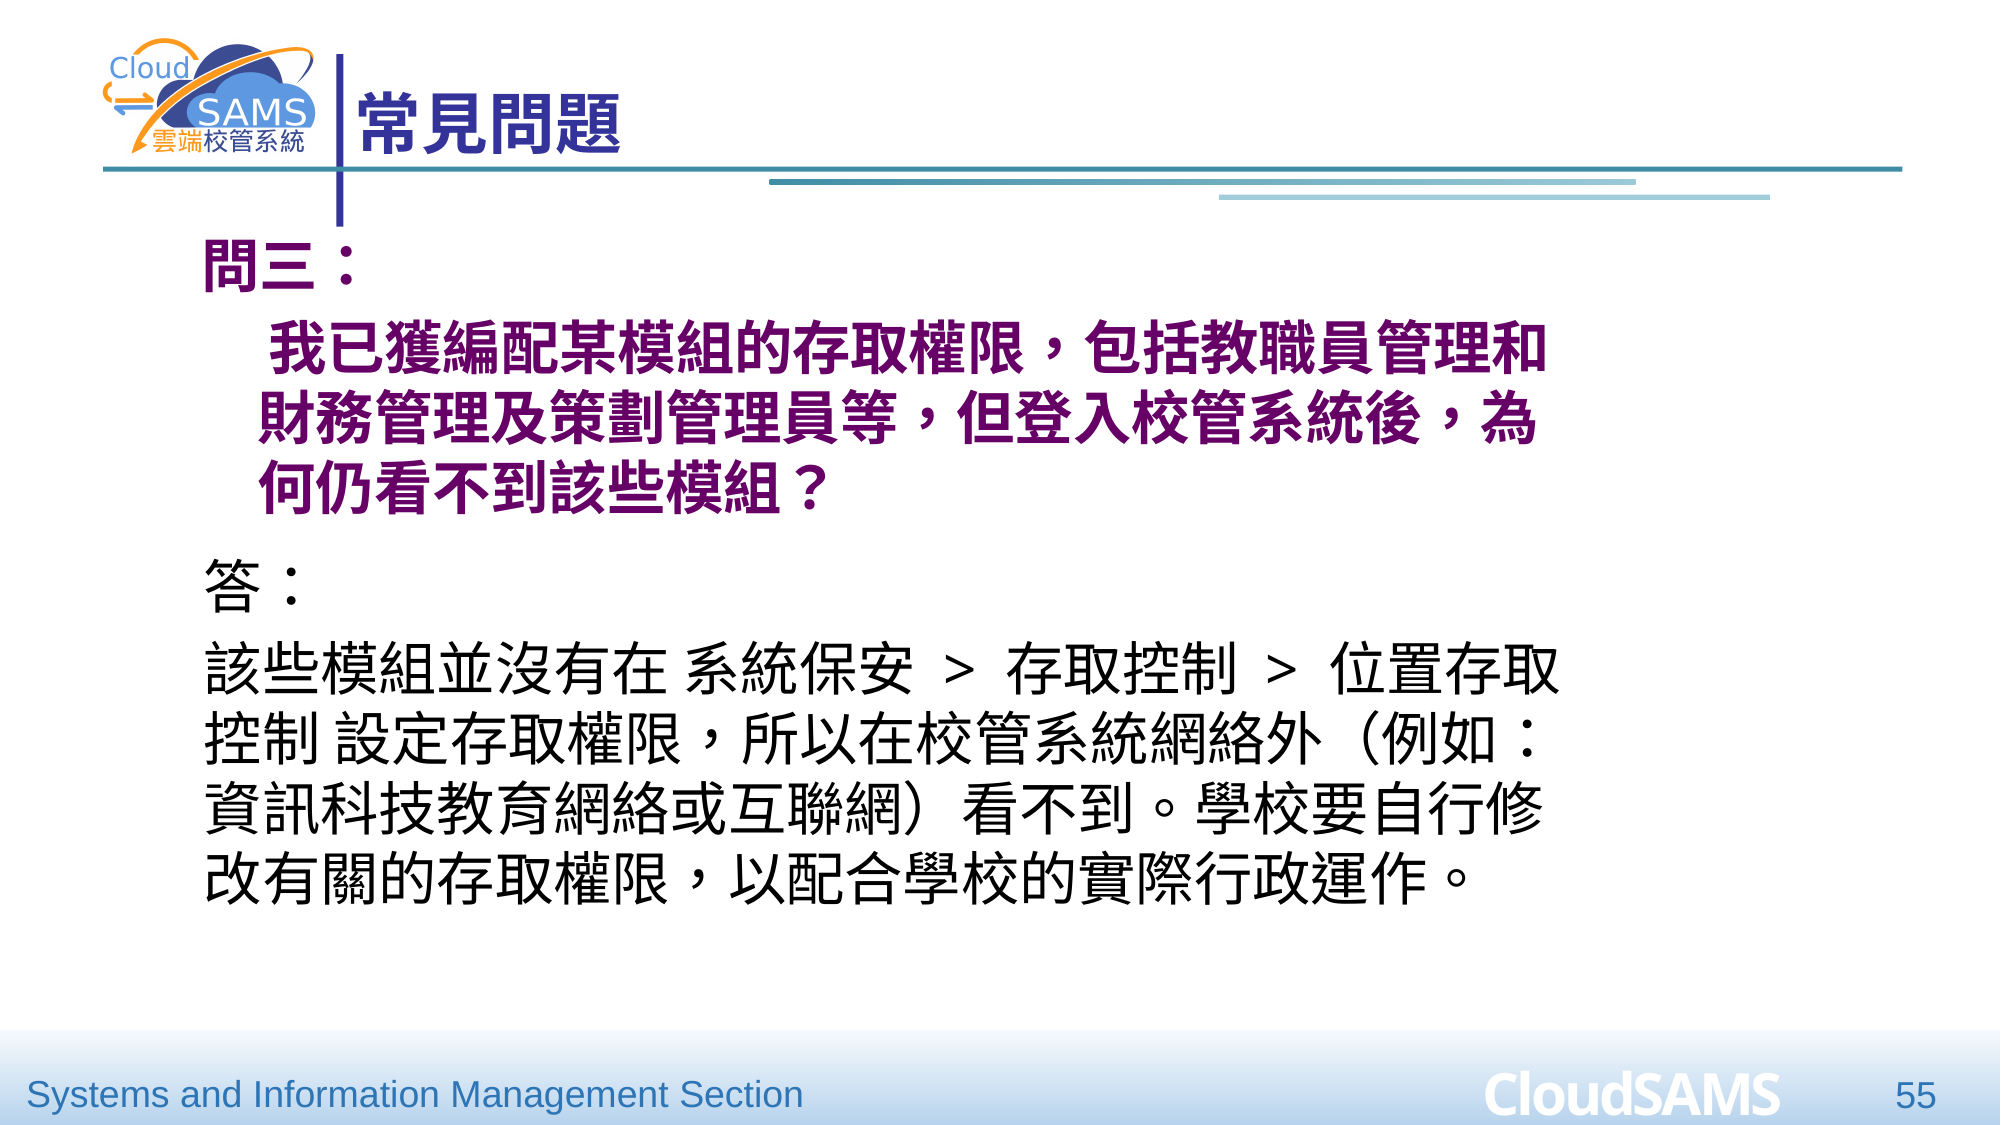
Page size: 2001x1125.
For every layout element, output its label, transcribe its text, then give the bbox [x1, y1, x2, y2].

slide_number 55 [1755, 1063, 1952, 1125]
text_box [186, 221, 1605, 993]
picture [87, 7, 349, 175]
title 常見問題 [340, 44, 1907, 170]
